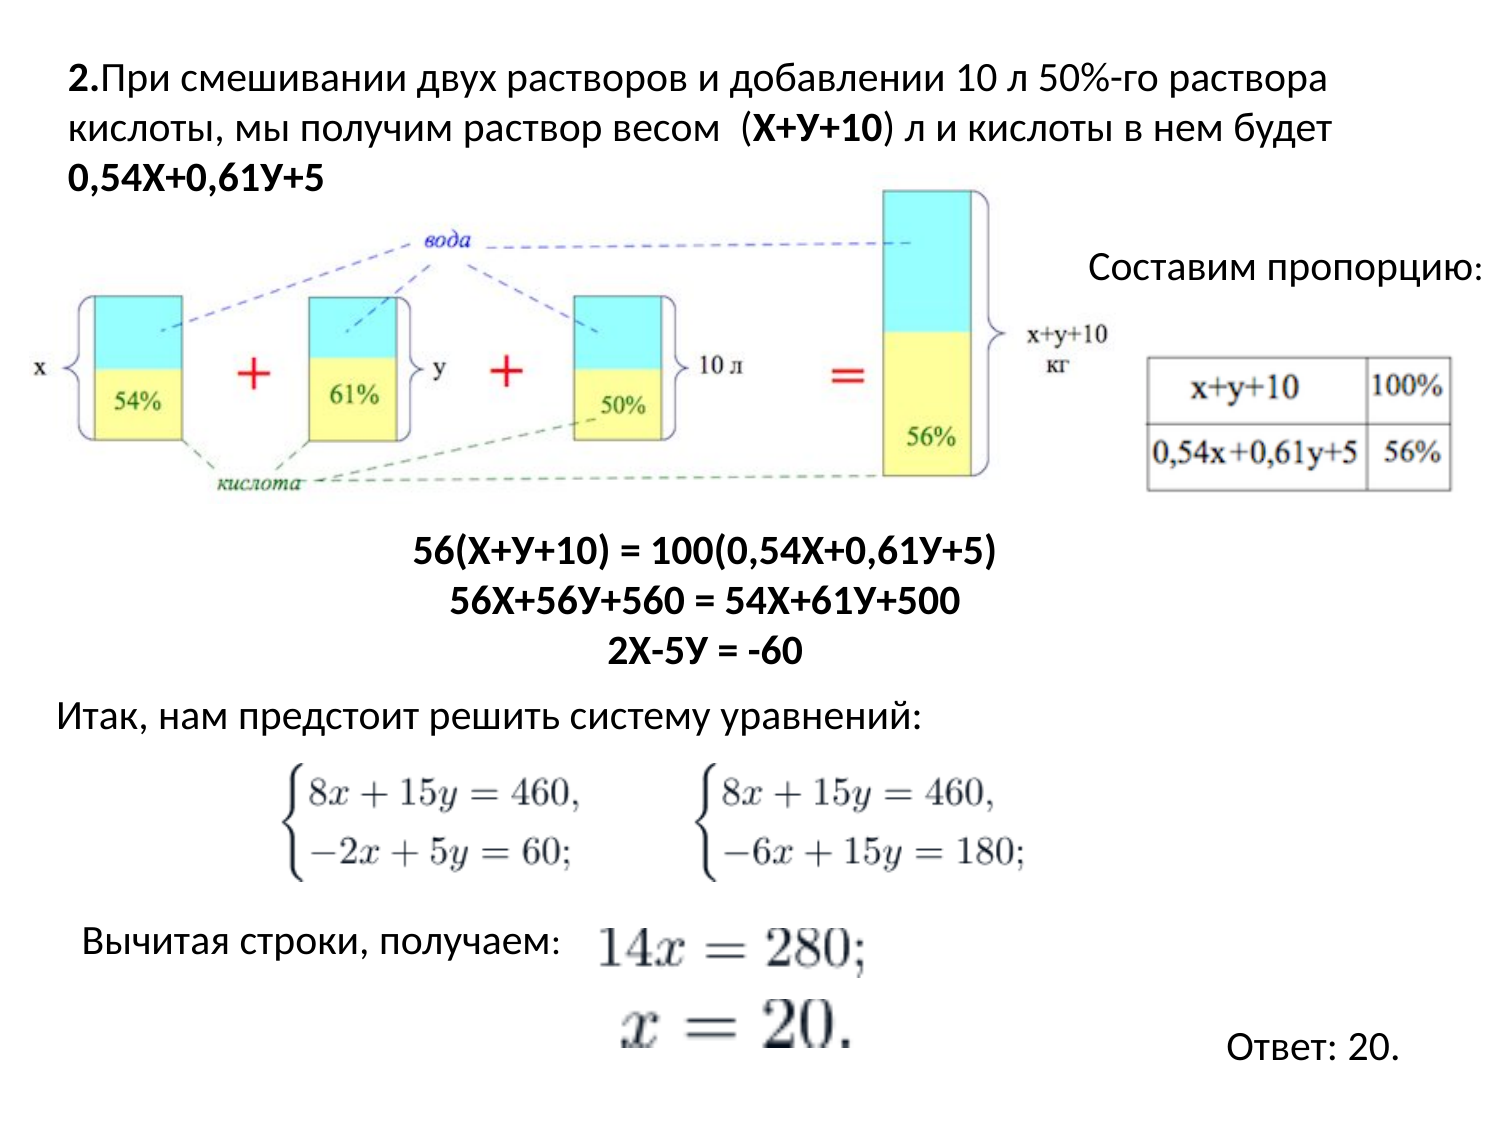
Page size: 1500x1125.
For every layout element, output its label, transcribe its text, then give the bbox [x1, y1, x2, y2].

text_box Ответ: 20. [1211, 1011, 1416, 1077]
text_box Итак, нам предстоит решить систему уравнений: [41, 680, 1400, 746]
picture [277, 762, 582, 882]
text_box Составим пропорцию: [1121, 231, 1499, 297]
text_box 2.При смешивании двух растворов и добавлении 10 л 50%-го раствора кислоты, мы получим раствор весом (Х+У+10) л и кислоты в нем будет 0,54Х+0,61У+5 [53, 42, 1459, 208]
text_box 56(Х+У+10) = 100(0,54Х+0,61У+5) 56Х+56У+560 = 54Х+61У+500 2Х-5У = -60 [397, 515, 1013, 680]
picture [29, 172, 1117, 504]
picture [596, 928, 869, 978]
picture [690, 762, 1026, 882]
text_box Вычитая строки, получаем: [66, 905, 576, 1020]
picture [1139, 337, 1471, 504]
picture [619, 999, 857, 1048]
